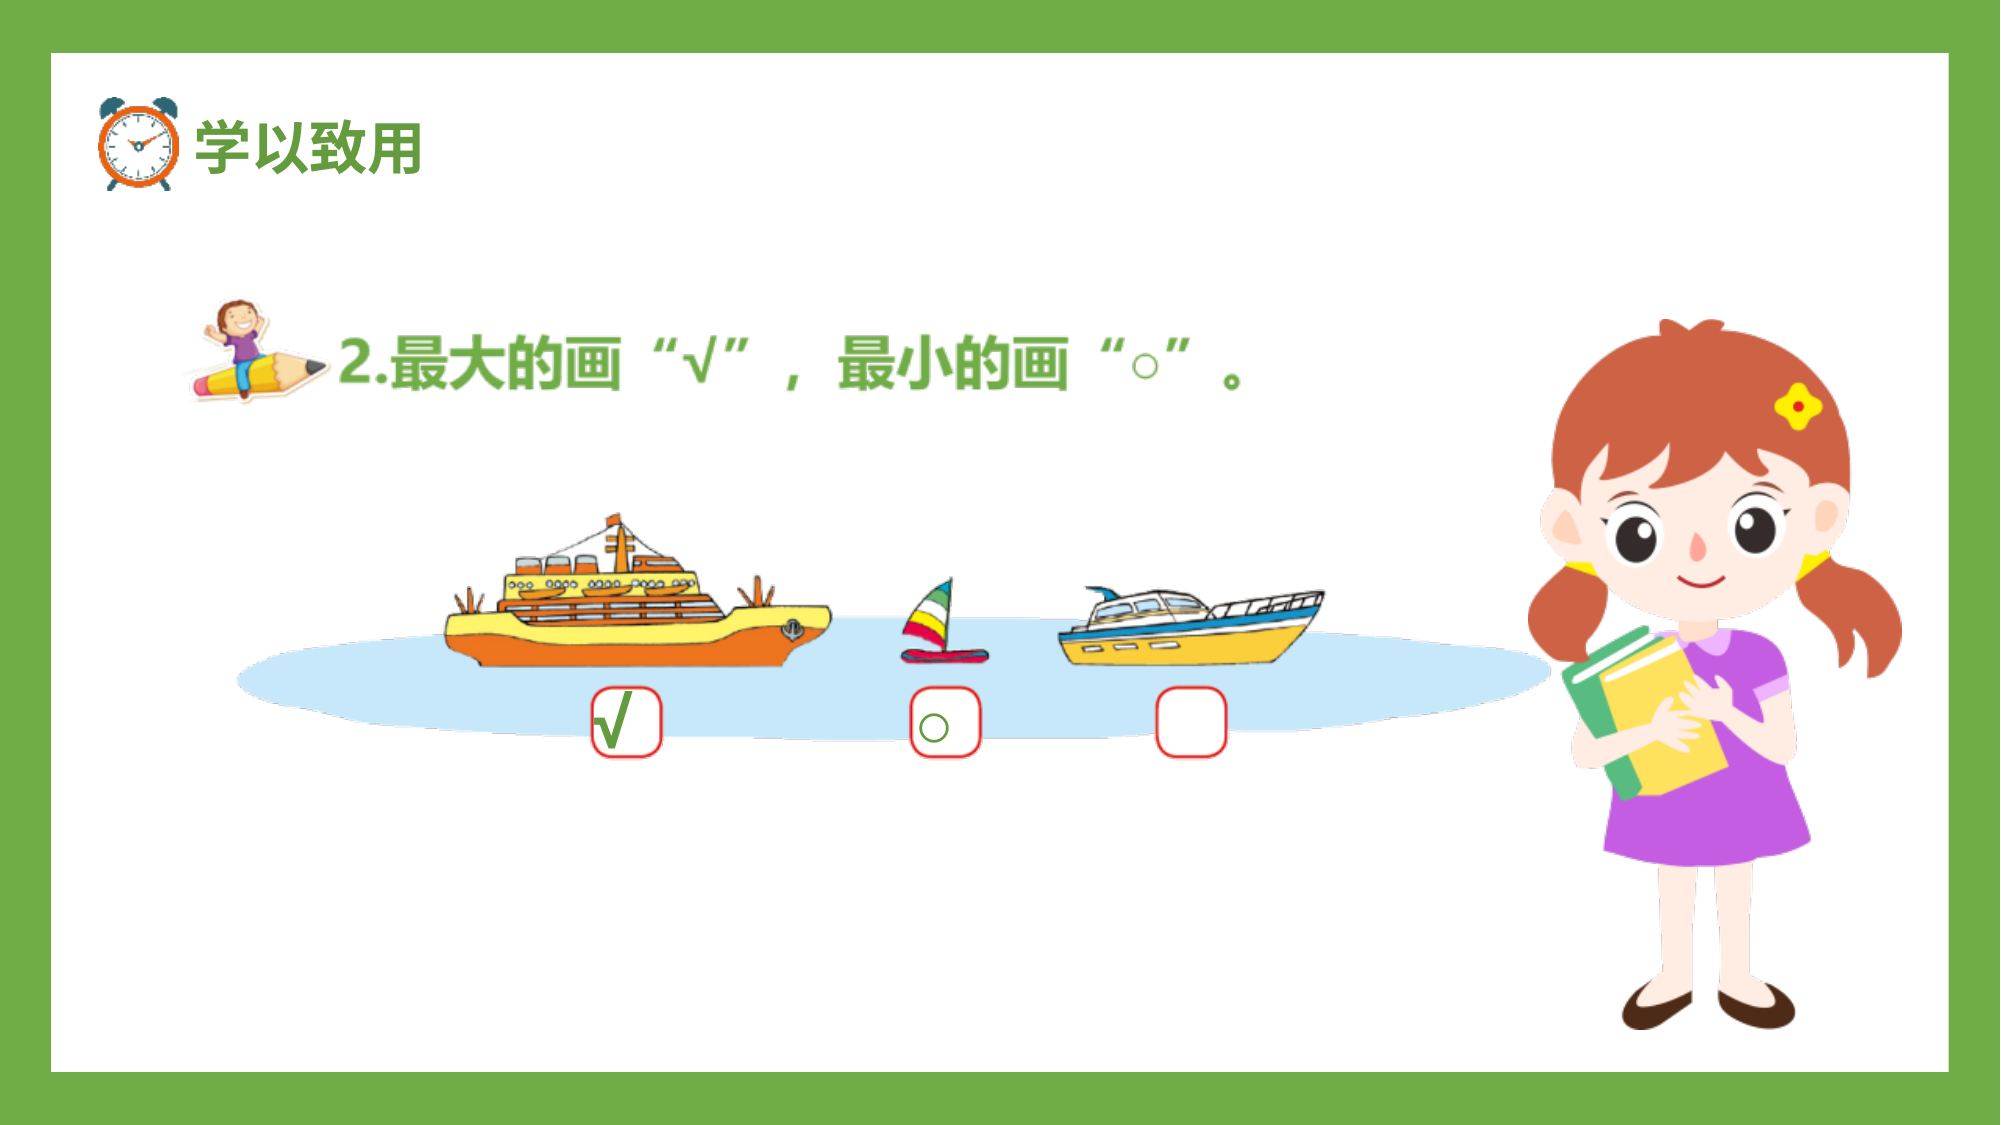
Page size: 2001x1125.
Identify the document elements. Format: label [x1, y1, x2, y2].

text_box [97, 97, 554, 191]
picture [227, 319, 1902, 1030]
picture [160, 284, 1461, 441]
